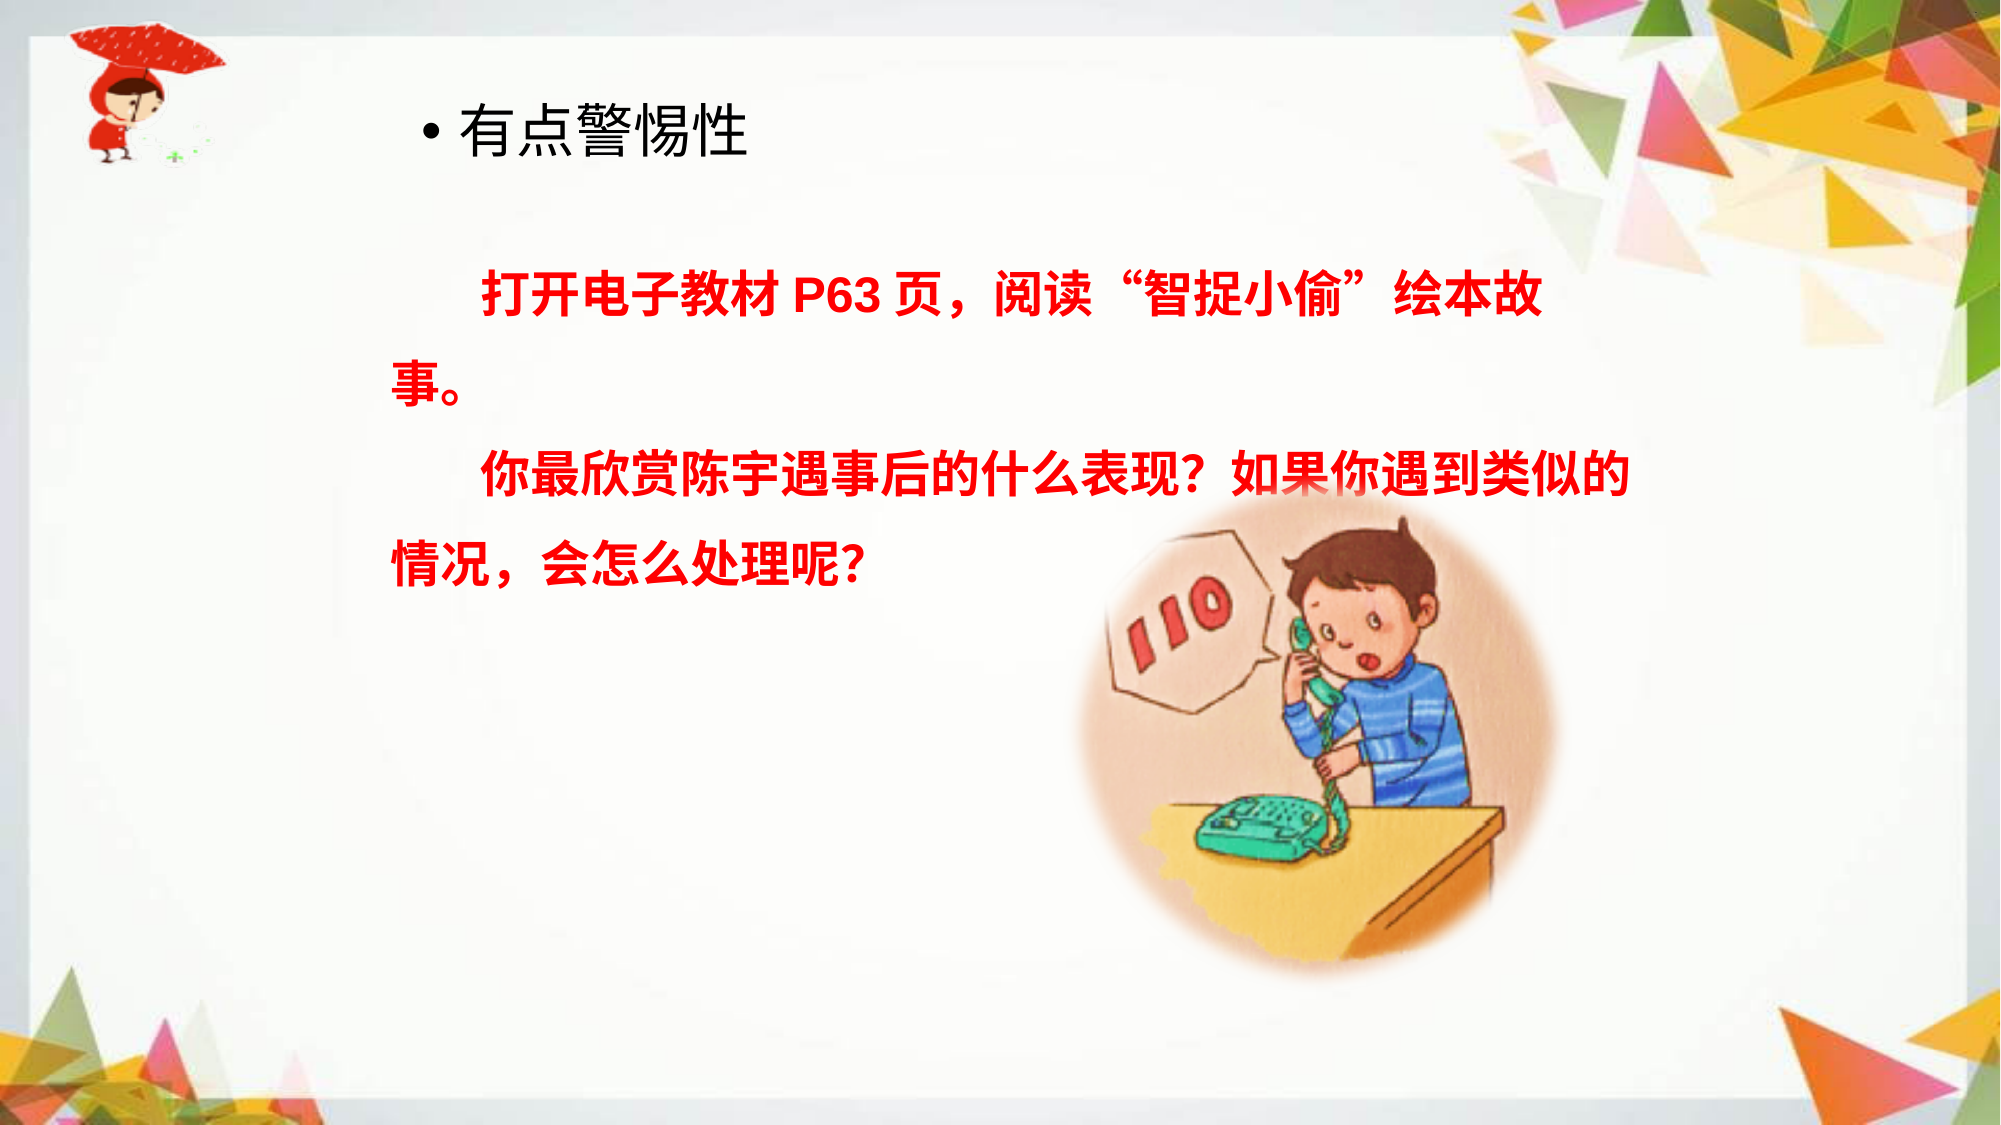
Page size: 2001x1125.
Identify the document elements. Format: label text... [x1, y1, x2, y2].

picture [0, 0, 2001, 1125]
text_box 打开电子教材P63页，阅读“智捉小偷”绘本故事。 你最欣赏陈宇遇事后的什么表现？如果你遇到类似的情况，会怎么处理呢？ [375, 224, 1647, 600]
text_box 有点警惕性 [406, 95, 1700, 169]
